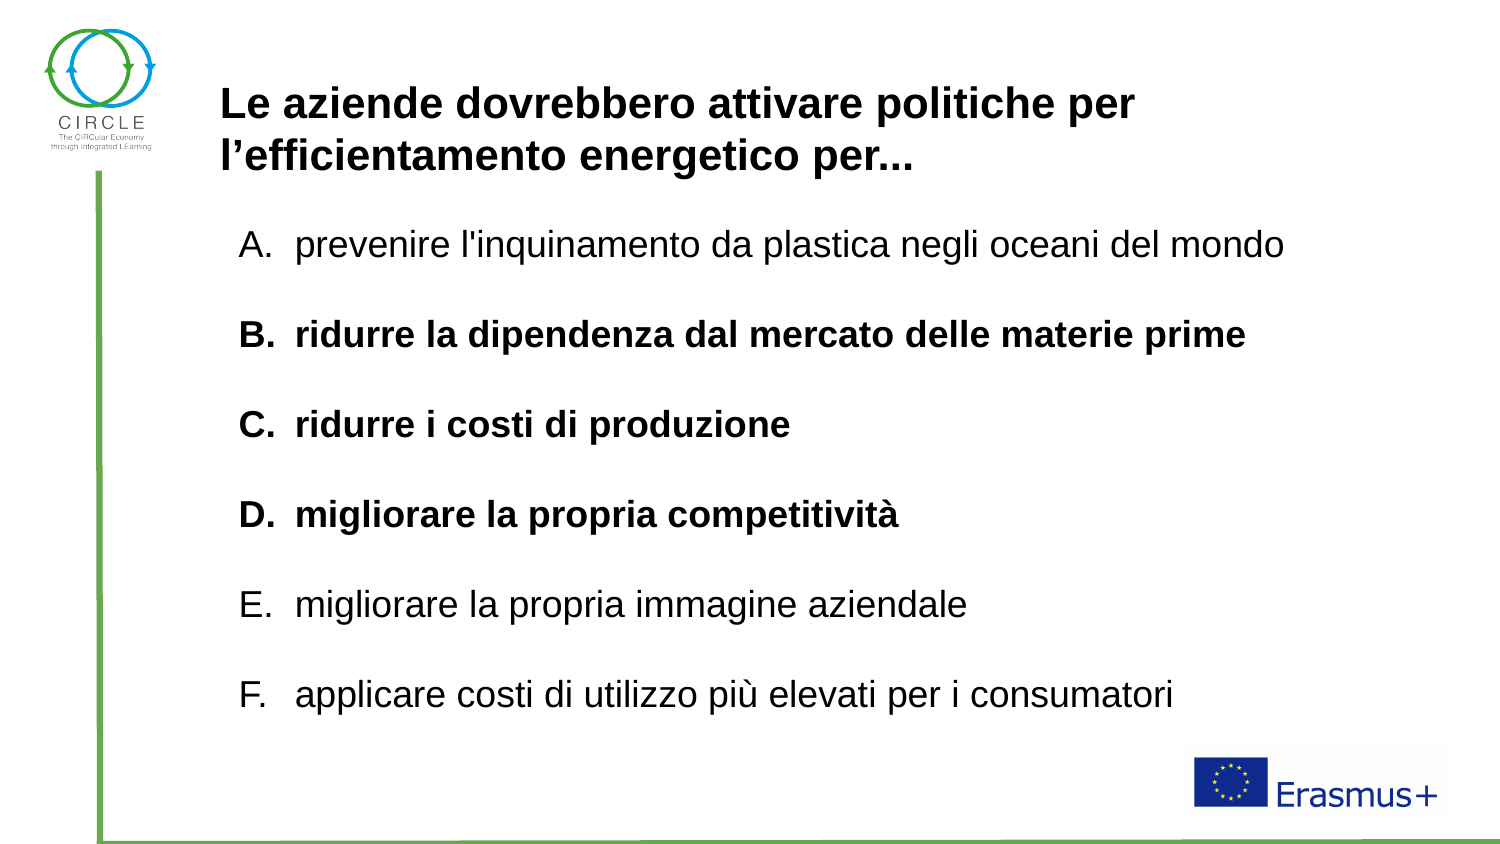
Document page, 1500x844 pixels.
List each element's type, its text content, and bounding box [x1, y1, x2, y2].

picture [32, 24, 167, 156]
picture [1179, 742, 1451, 821]
text_box Le aziende dovrebbero attivare politiche per l’efficientamento energetico per... prevenire l'inquinamento da plastica negli oceani del mondo ridurre la dipendenza dal mercato delle materie prime ridurre i costi di produzione migliorare la propria competitività migliorare la propria immagine aziendale applicare costi di utilizzo più elevati per i consumatori [204, 59, 1395, 753]
